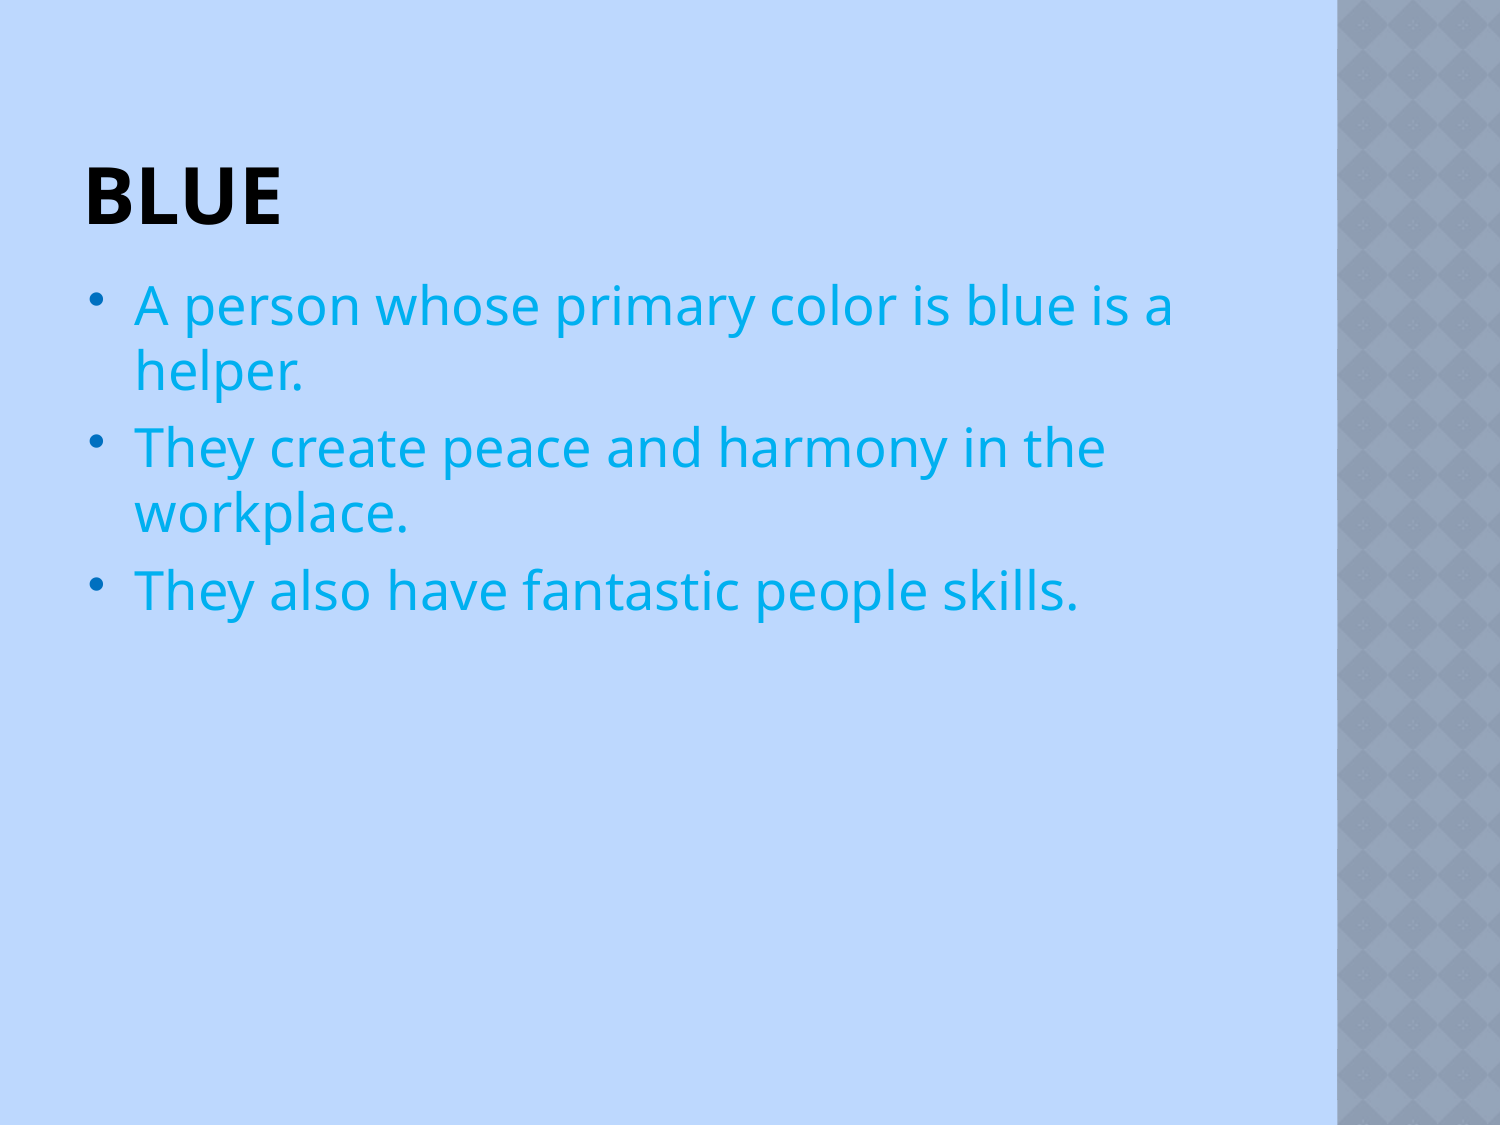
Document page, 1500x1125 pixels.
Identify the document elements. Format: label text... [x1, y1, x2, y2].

list A person whose primary color is blue is a helper. They create peace and harmony in the workplace. They also have fantastic people skills. [75, 264, 1263, 1059]
title Blue [75, 52, 1263, 240]
